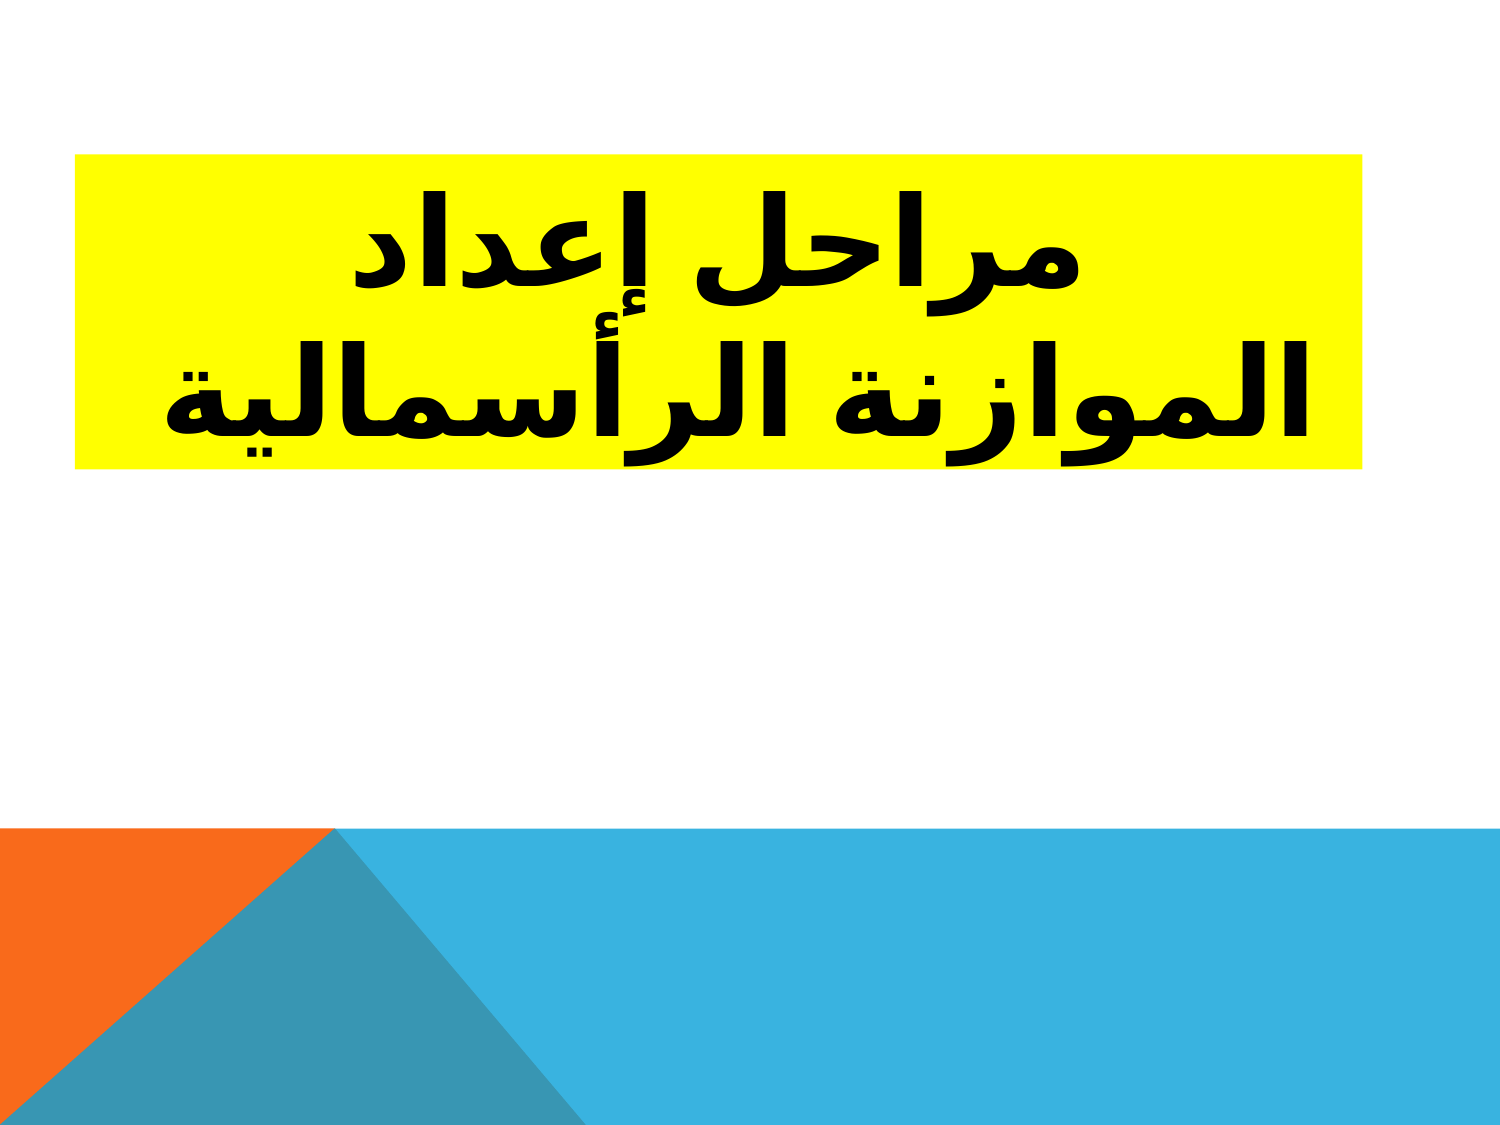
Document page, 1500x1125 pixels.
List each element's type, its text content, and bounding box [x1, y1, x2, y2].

text_box مراحل إعداد الموازنة الرأسمالية [74, 154, 1363, 470]
